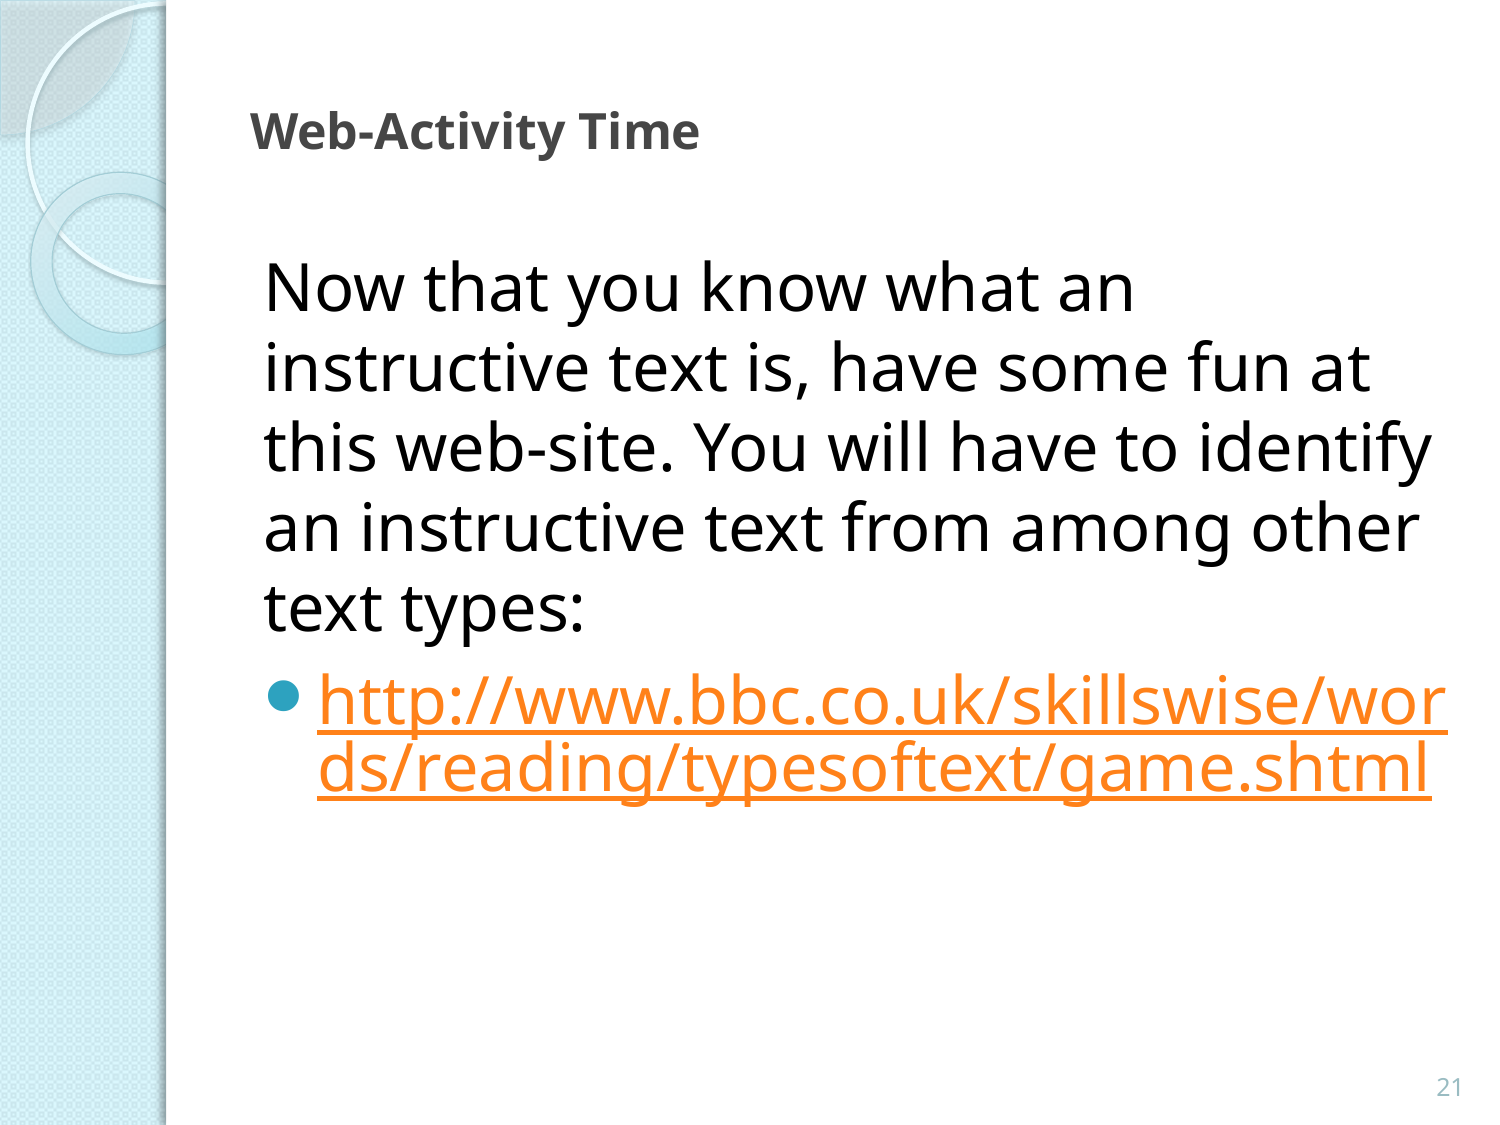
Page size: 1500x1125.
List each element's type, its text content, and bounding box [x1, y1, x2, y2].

list Now that you know what an instructive text is, have some fun at this web-site. You will have to identify an instructive text from among other text types: http://www.bbc.co.uk/skillswise/words/reading/typesoftext/game.shtml [235, 237, 1466, 1025]
title Web-Activity Time [235, 45, 1466, 233]
slide_number 21 [1413, 1034, 1488, 1113]
